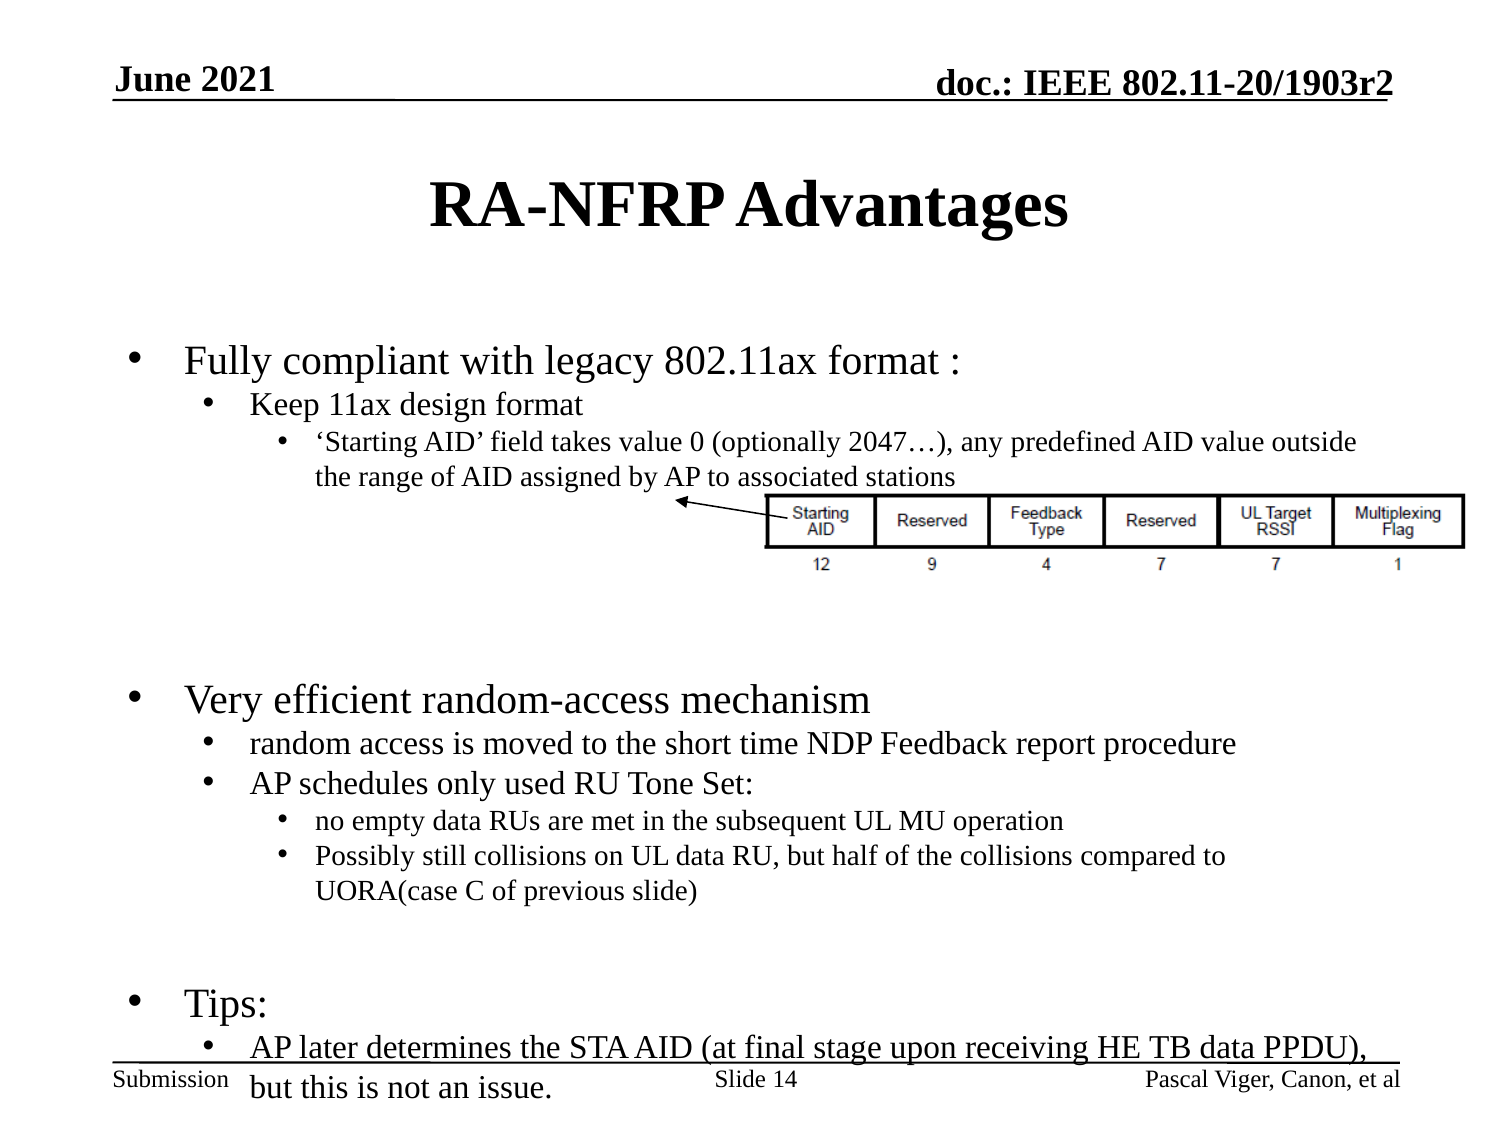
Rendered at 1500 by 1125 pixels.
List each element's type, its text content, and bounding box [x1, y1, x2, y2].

list Fully compliant with legacy 802.11ax format : Keep 11ax design format ‘Starting AID’ field takes value 0 (optionally 2047…), any predefined AID value outside the range of AID assigned by AP to associated stations Very efficient random-access mechanism random access is moved to the short time NDP Feedback report procedure AP schedules only used RU Tone Set: no empty data RUs are met in the subsequent UL MU operation Possibly still collisions on UL data RU, but half of the collisions compared to UORA(case C of previous slide) Tips: AP later determines the STA AID (at final stage upon receiving HE TB data PPDU), but this is not an issue. [112, 324, 1388, 1000]
footer Pascal Viger, Canon, et al [878, 1061, 1402, 1093]
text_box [674, 499, 788, 519]
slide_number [114, 54, 423, 100]
slide_number Slide 14 [712, 1061, 800, 1123]
title RA-NFRP Advantages [112, 112, 1388, 288]
picture [759, 490, 1483, 576]
